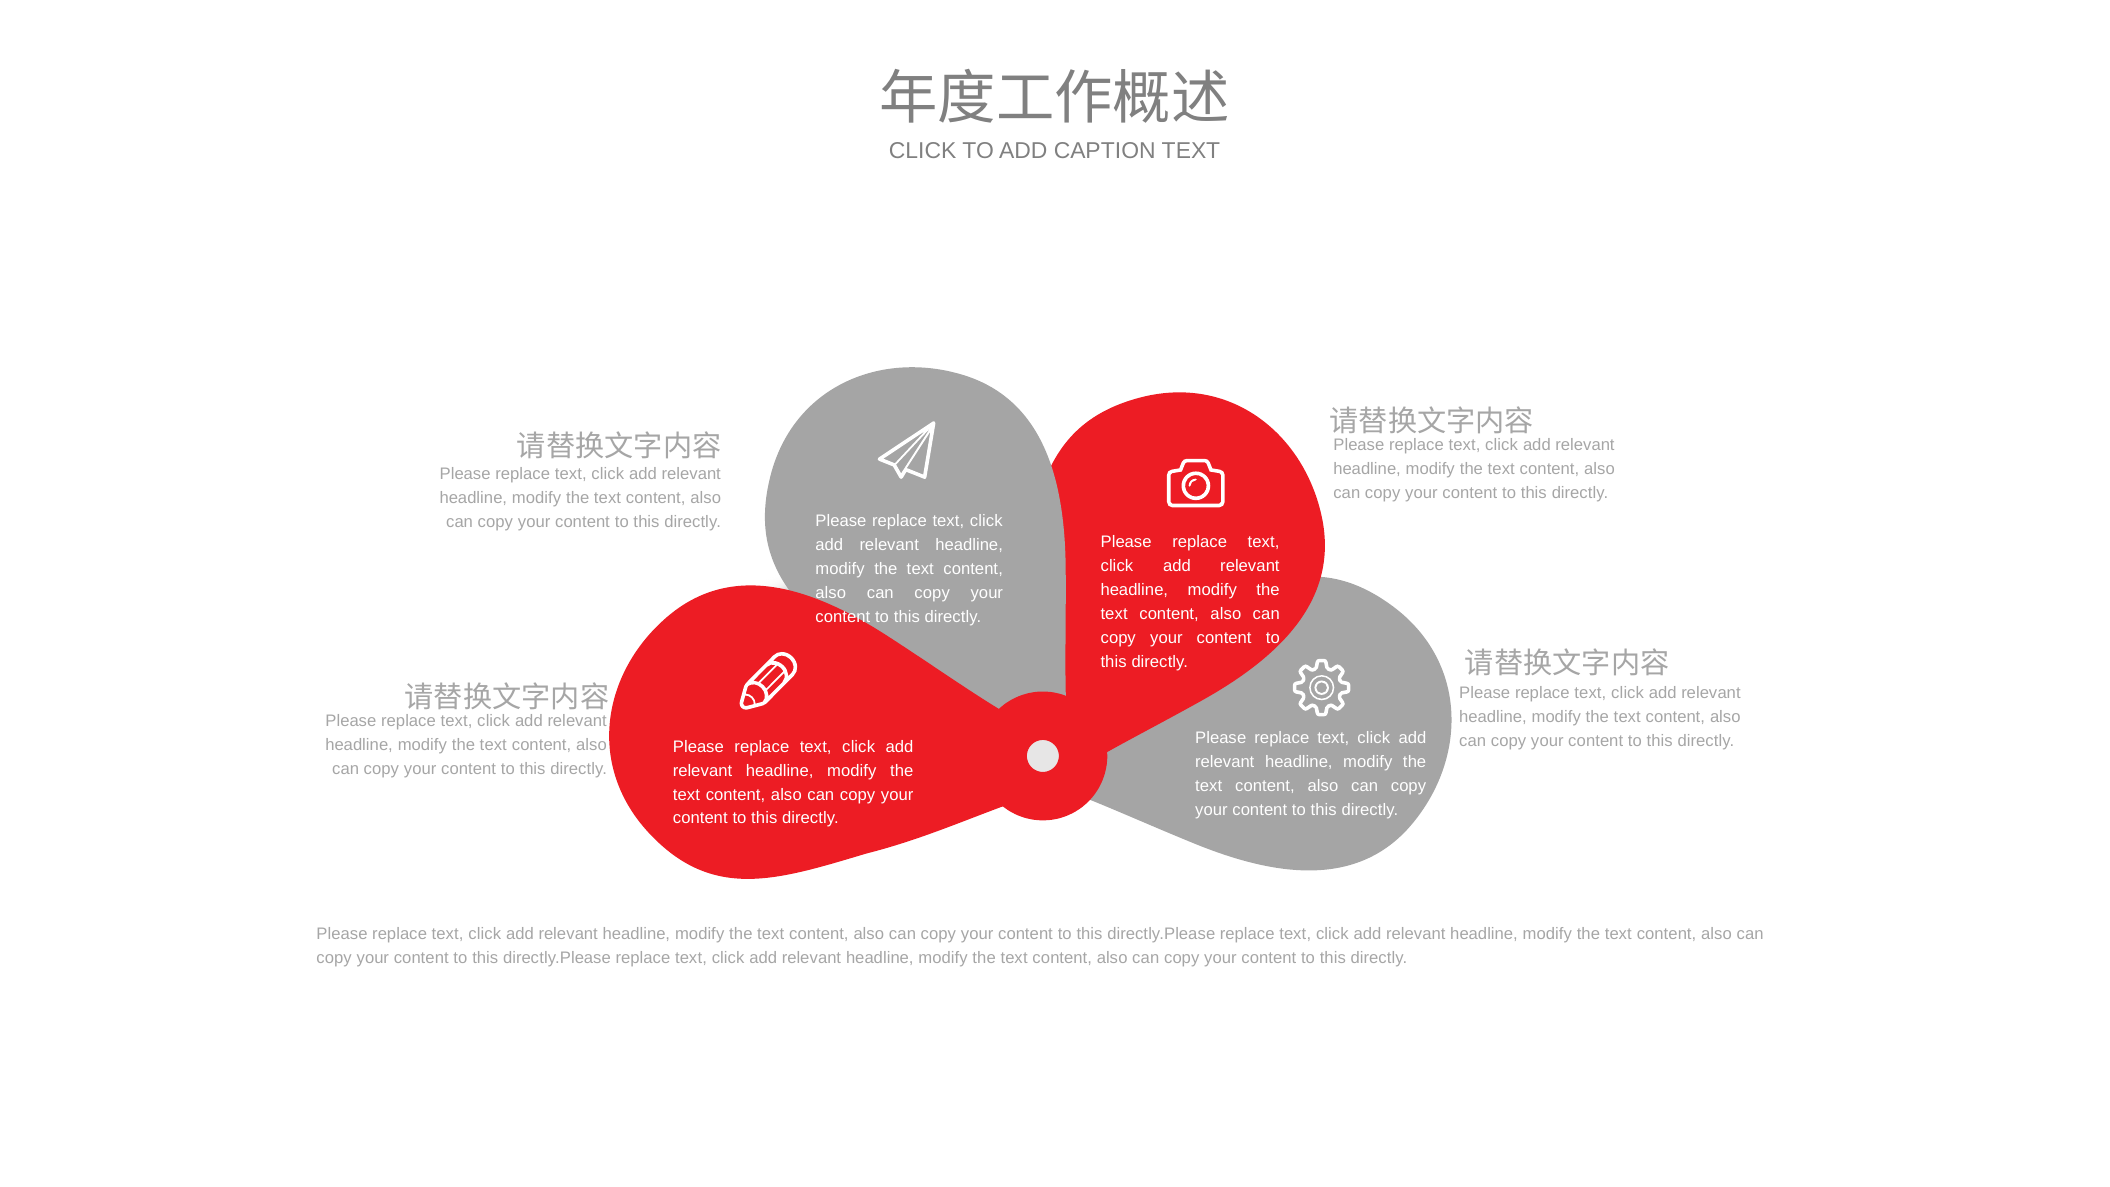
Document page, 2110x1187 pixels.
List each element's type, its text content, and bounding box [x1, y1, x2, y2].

text_box CLICK TO ADD CAPTION TEXT [865, 135, 1245, 163]
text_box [1459, 637, 1771, 749]
text_box 年度工作概述 [865, 60, 1245, 131]
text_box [295, 671, 611, 777]
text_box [409, 420, 624, 530]
text_box Please replace text, click add relevant headline, modify the text content, also can copy your content to this directly.Please replace text, click add relevant headline, modify the text content, also can copy your content to this directly.Please replace text, click add relevant headline, modify the text content, also can copy your content to this directly. [316, 918, 1793, 967]
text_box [1442, 395, 1644, 501]
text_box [624, 373, 1442, 921]
